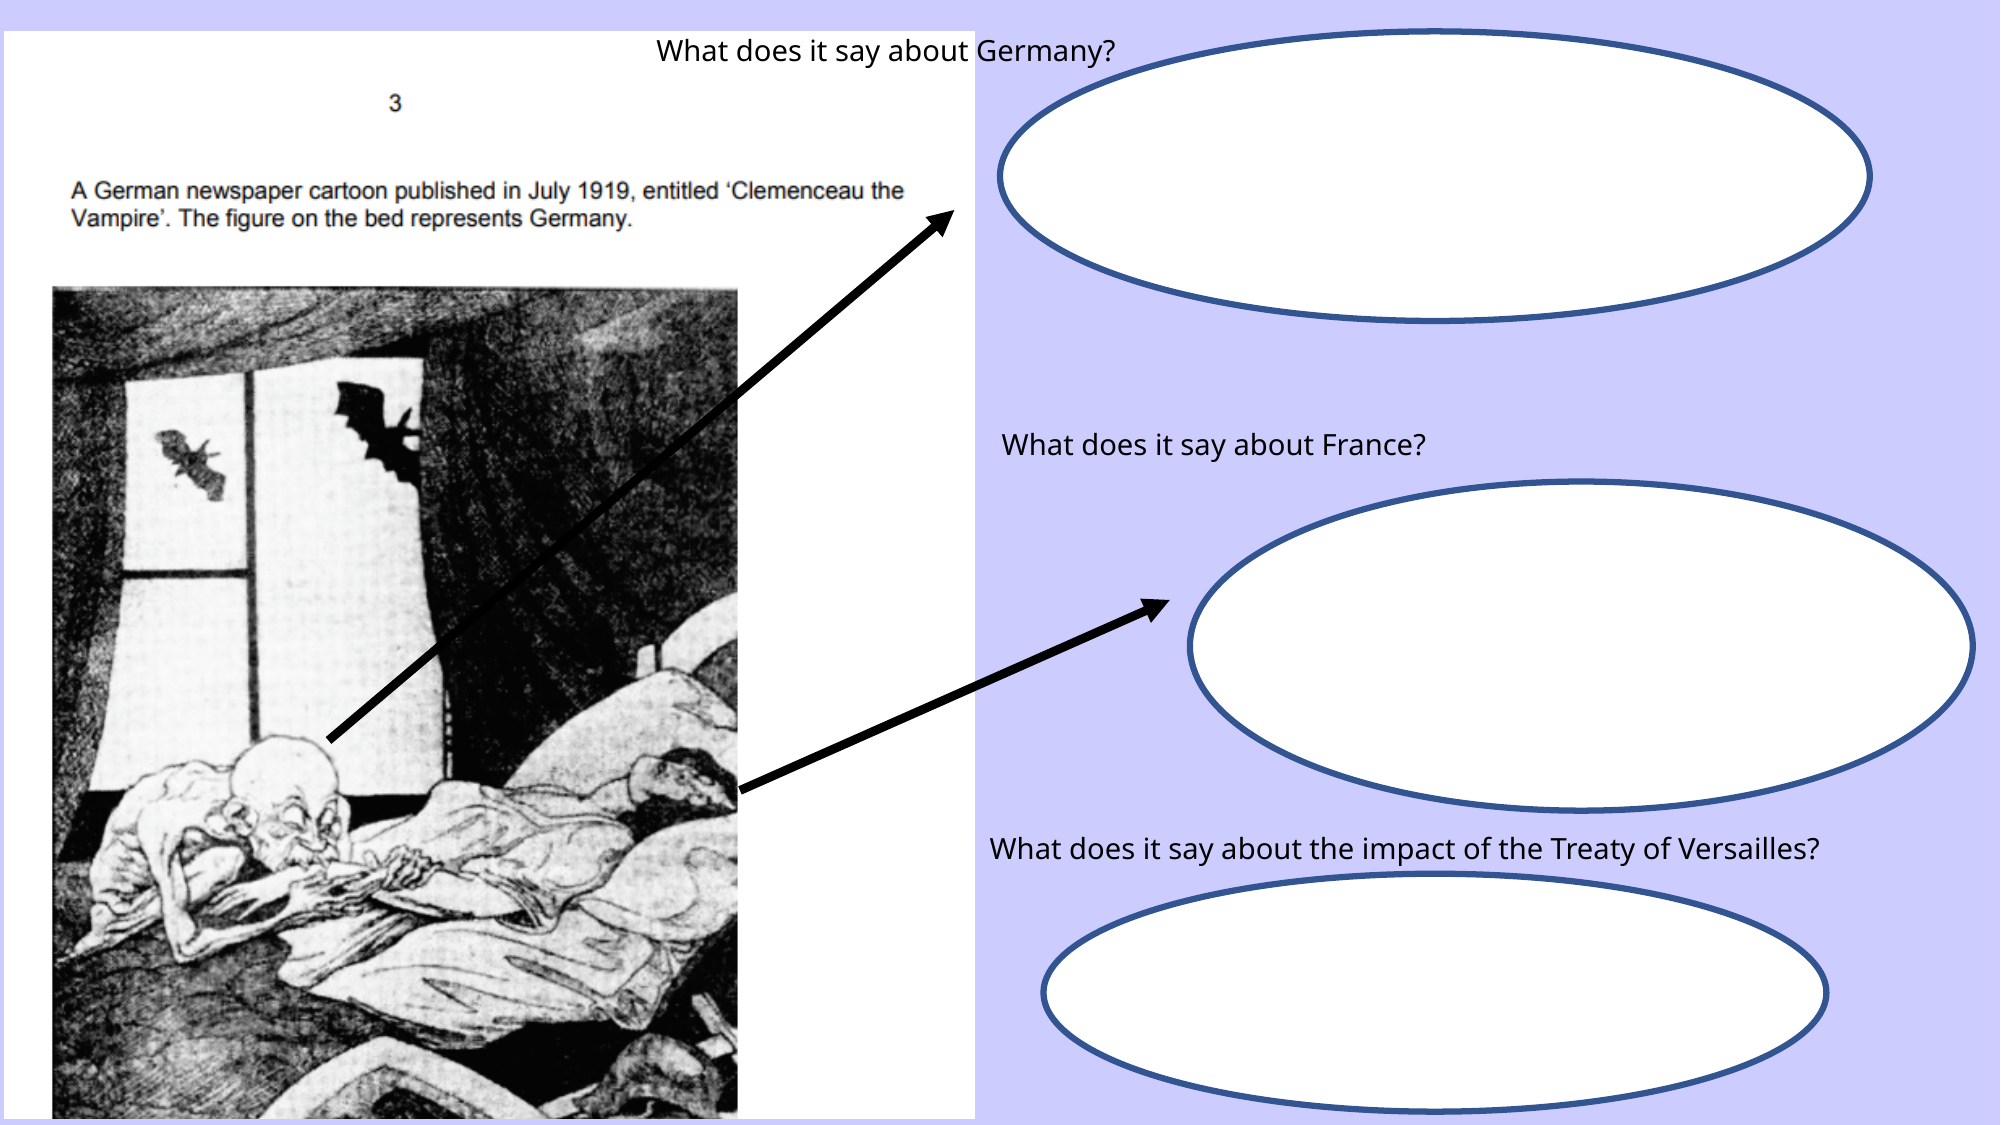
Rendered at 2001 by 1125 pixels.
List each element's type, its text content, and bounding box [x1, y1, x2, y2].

text_box What does it say about the impact of the Treaty of Versailles? [975, 823, 1869, 873]
text_box What does it say about France? [986, 418, 1571, 469]
text_box [1042, 872, 1828, 1113]
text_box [328, 209, 955, 741]
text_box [739, 599, 1170, 791]
picture [3, 31, 975, 1119]
text_box [998, 30, 1871, 322]
text_box What does it say about Germany? [641, 25, 1226, 76]
text_box [1188, 480, 1974, 812]
